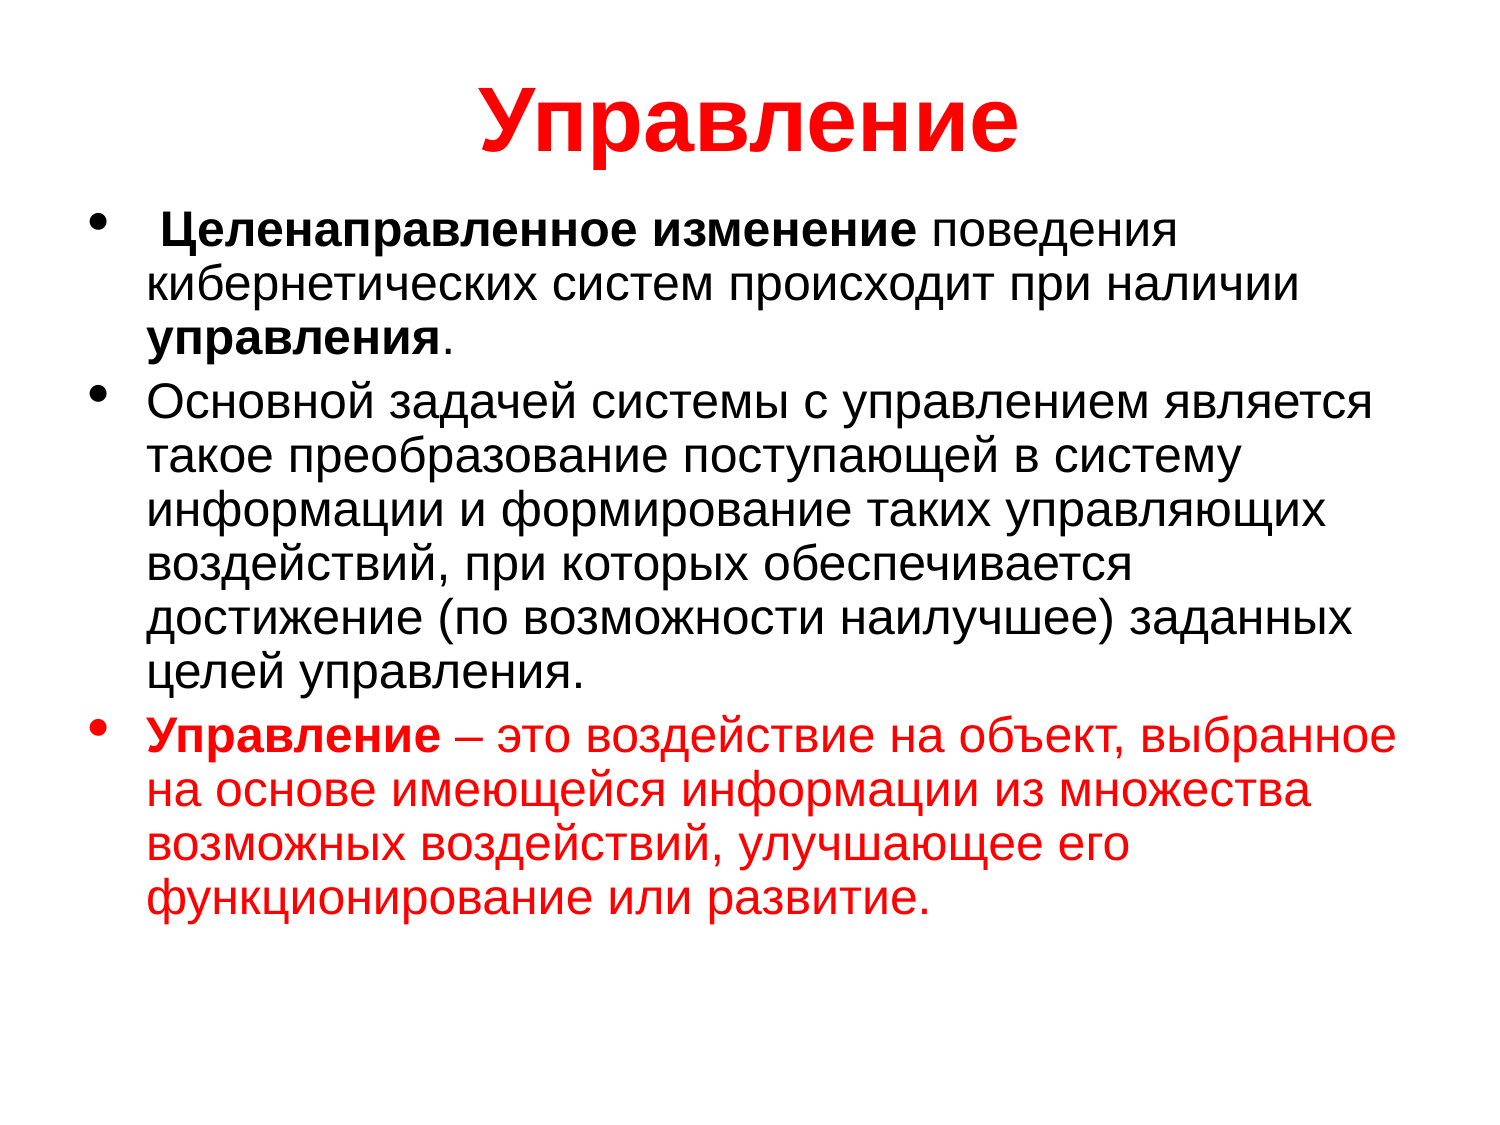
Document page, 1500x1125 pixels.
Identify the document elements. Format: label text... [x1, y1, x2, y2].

text_box Управление [75, 45, 1425, 185]
text_box Целенаправленное изменение поведения кибернетических систем происходит при наличии управления. Основной задачей системы с управлением является такое преобразование поступающей в систему информации и формирование таких управляющих воздействий, при которых обеспечивается достижение (по возможности наилучшее) заданных целей управления. Управление – это воздействие на объект, выбранное на основе имеющейся информации из множества возможных воздействий, улучшающее его функционирование или развитие. [75, 196, 1425, 1005]
